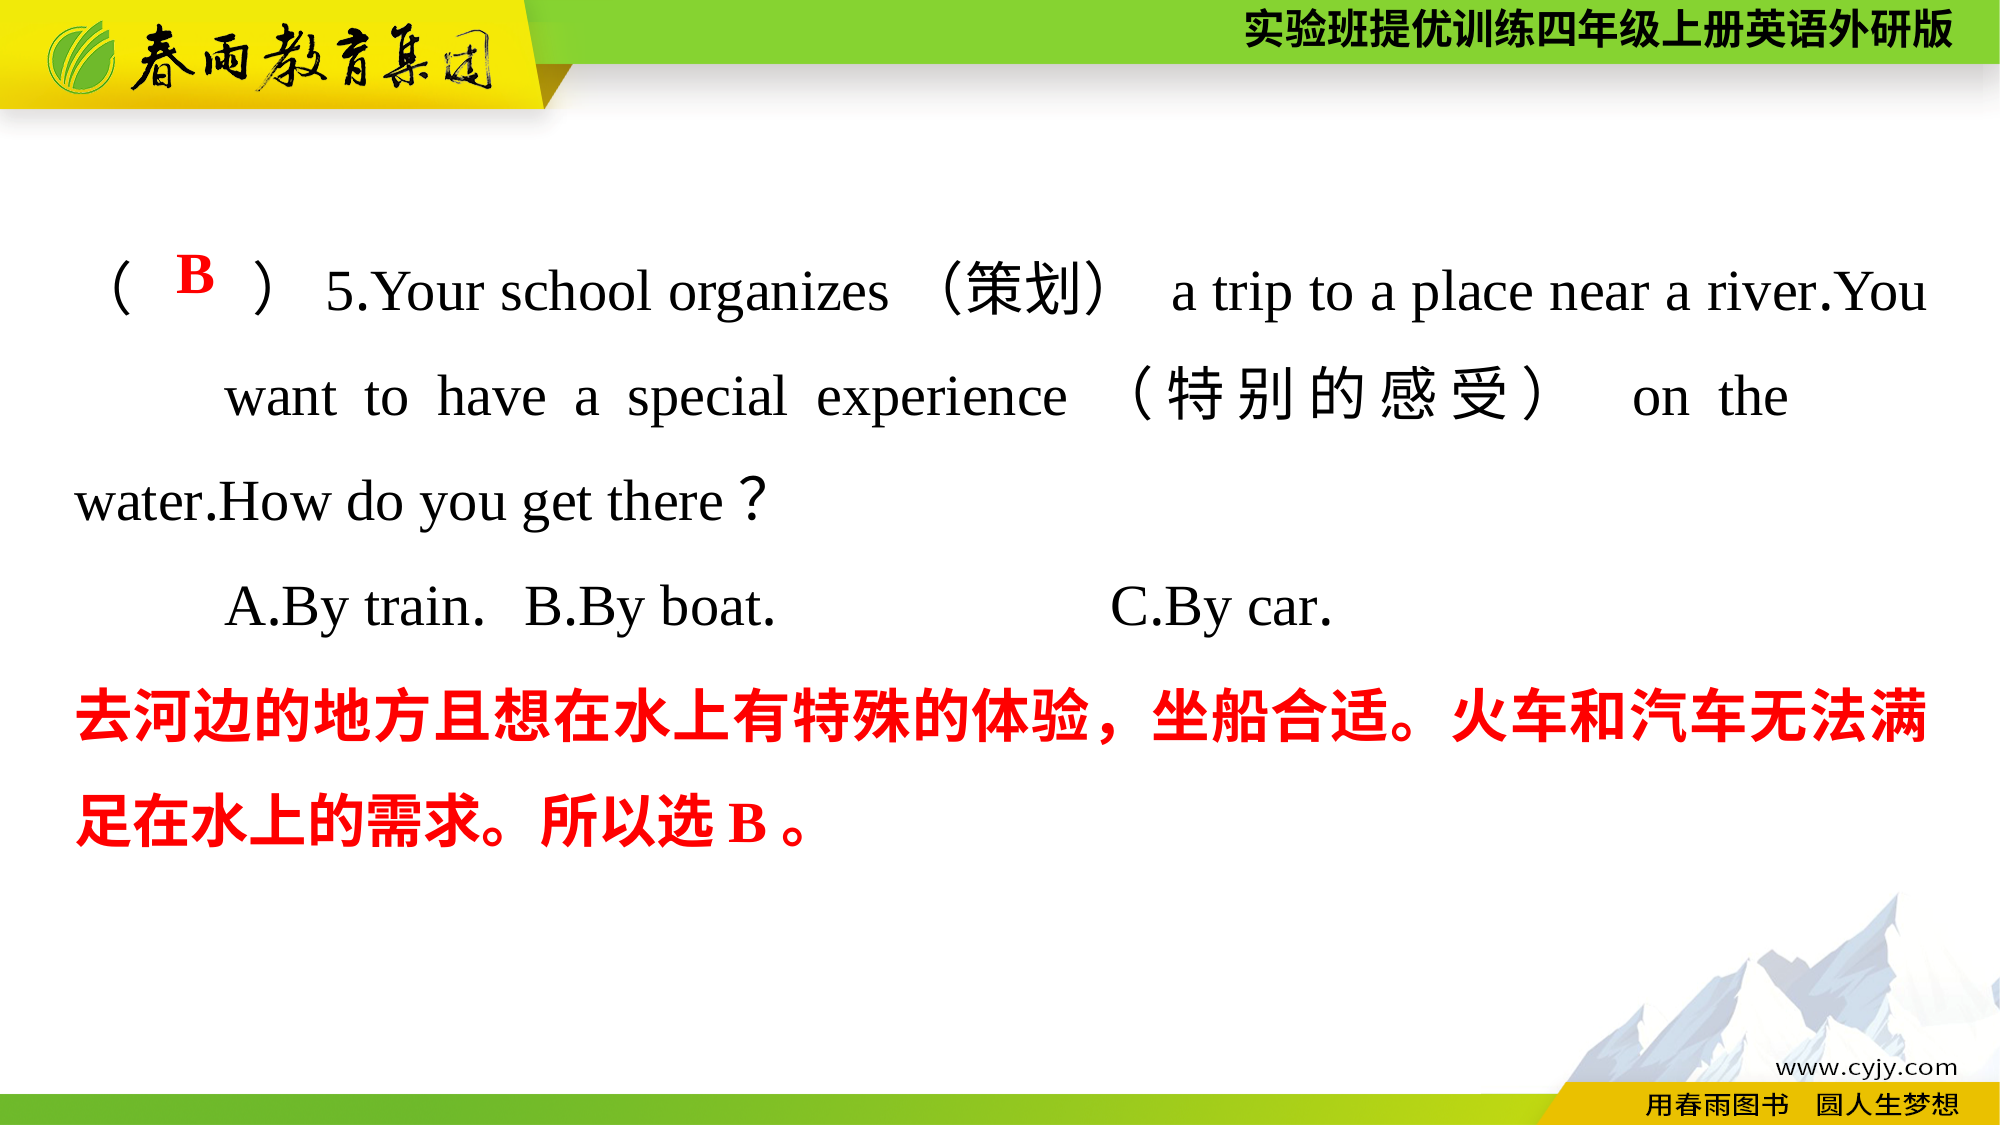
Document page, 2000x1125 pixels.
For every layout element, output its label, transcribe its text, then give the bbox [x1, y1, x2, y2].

text_box 去河边的地方且想在水上有特殊的体验，坐船合适。火车和汽车无法满足在水上的需求。所以选B。 [59, 636, 1944, 862]
text_box B [161, 227, 231, 313]
picture [0, 0, 2000, 1125]
list （ ）5.Your school organizes（策划） a trip to a place near a river.You want to have a special experience（特别的感受） on the water.How do you get there？ A.By train. B.By boat. C.By car. [59, 209, 1944, 636]
